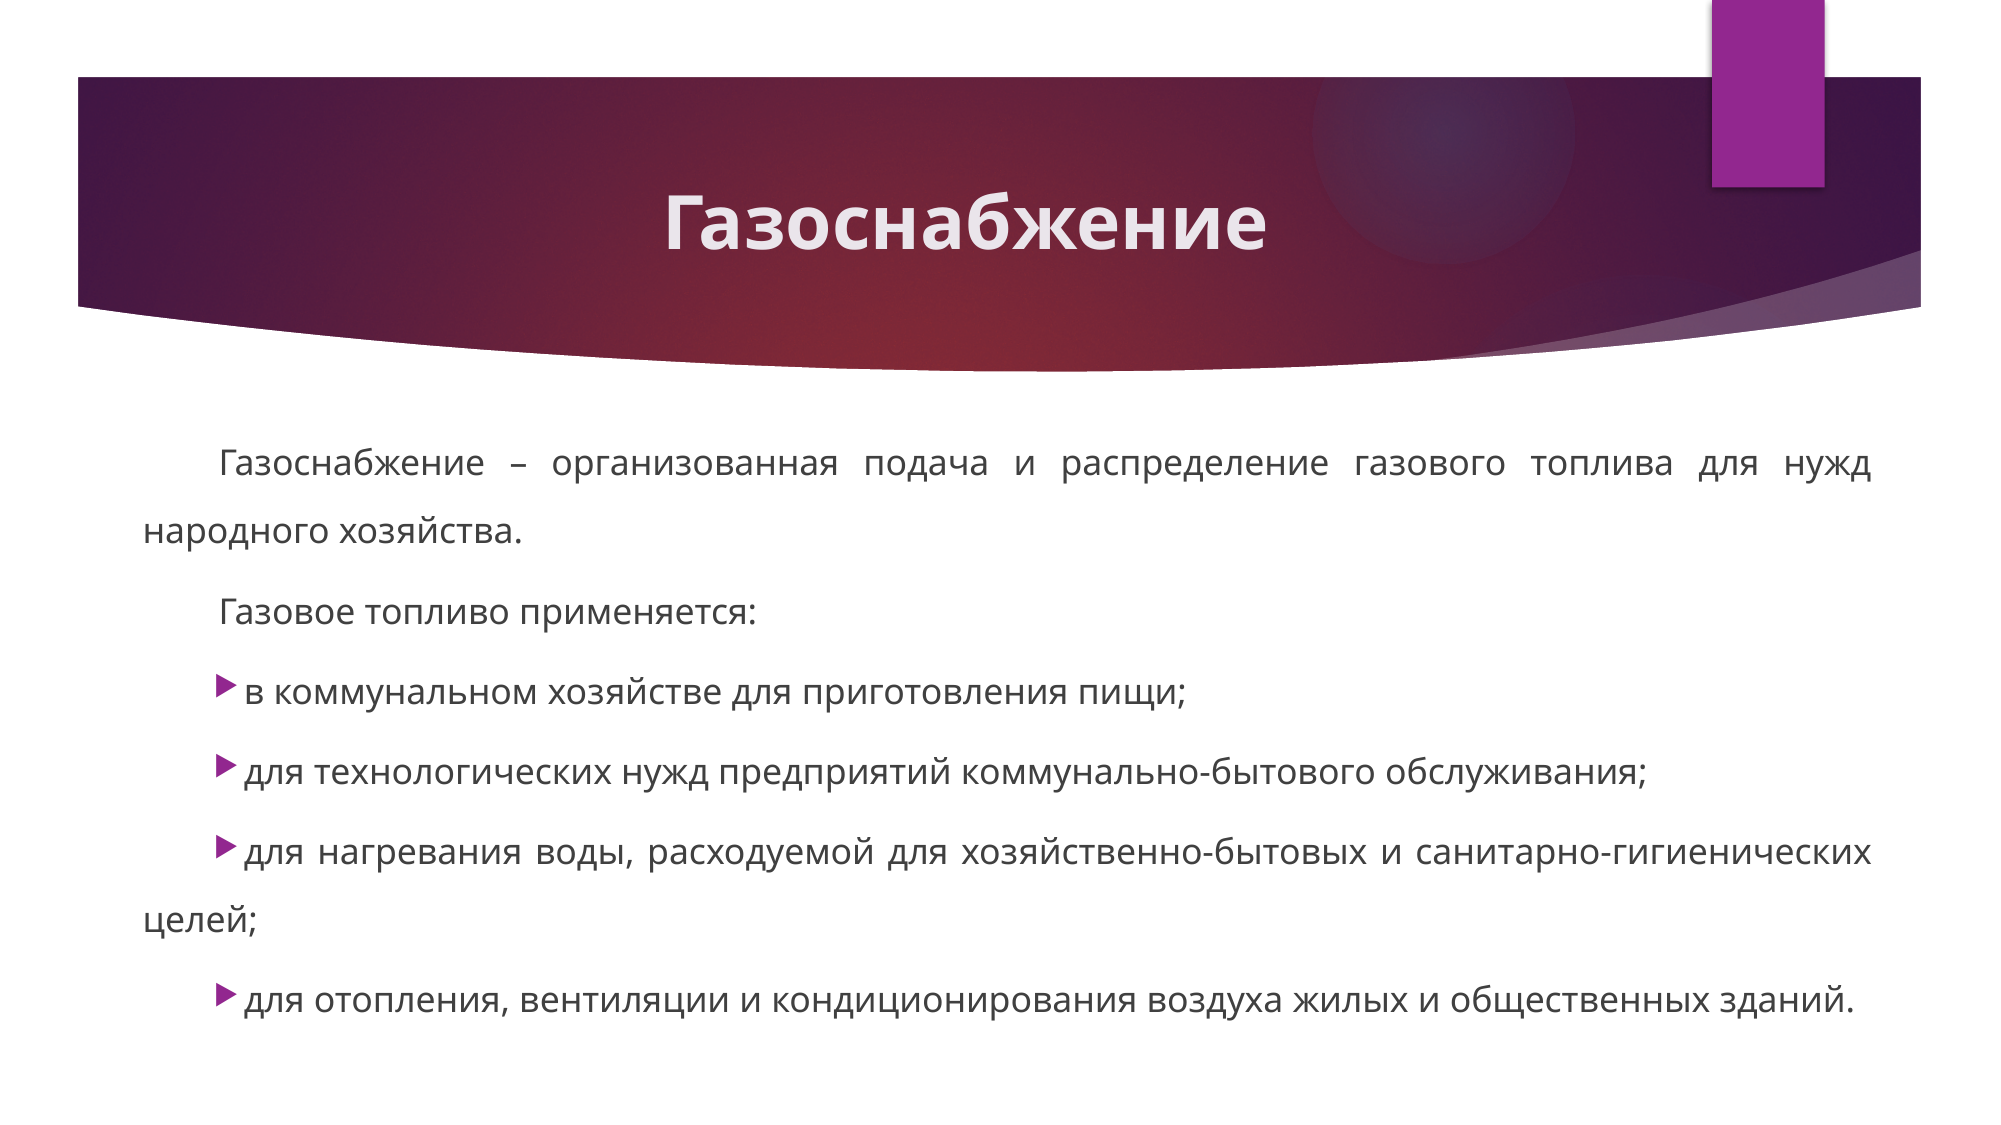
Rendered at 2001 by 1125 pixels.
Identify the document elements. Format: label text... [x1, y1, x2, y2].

list Газоснабжение – организованная подача и распределение газового топлива для нужд народного хозяйства. Газовое топливо применяется: в коммунальном хозяйстве для приготовления пищи; для технологических нужд предприятий коммунально-бытового обслуживания; для нагревания воды, расходуемой для хозяйственно-бытовых и санитарно-гигиенических целей; для отопления, вентиляции и кондиционирования воздуха жилых и общественных зданий. [127, 407, 1888, 1054]
title Газоснабжение [247, 161, 1685, 278]
